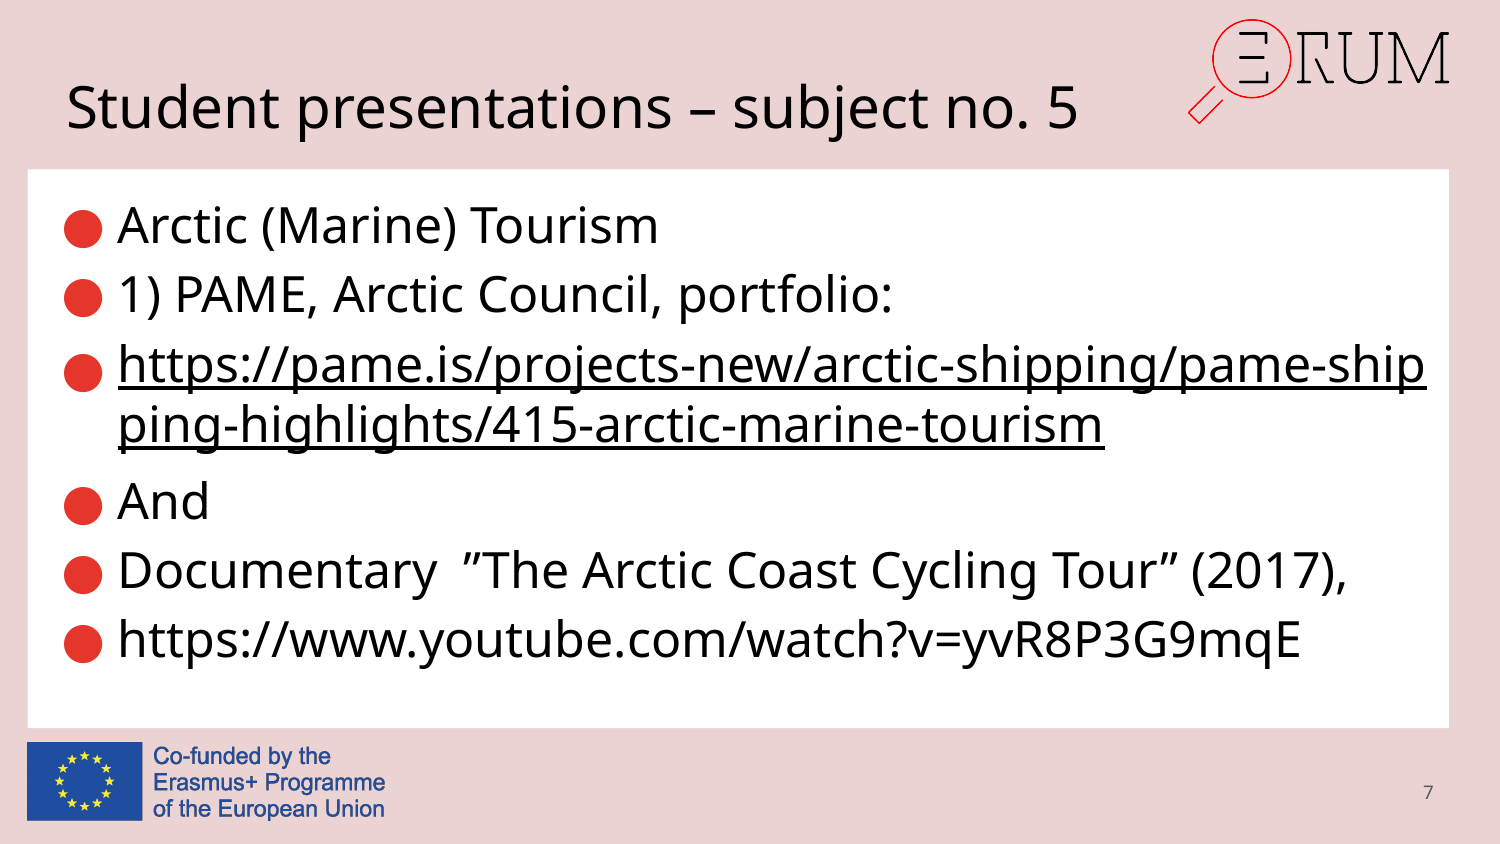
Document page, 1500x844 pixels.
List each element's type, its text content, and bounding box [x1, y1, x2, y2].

picture [27, 742, 385, 821]
slide_number 7 [1358, 761, 1449, 826]
title Student presentations – subject no. 5 [51, 55, 1168, 150]
picture [1136, 0, 1500, 137]
list Arctic (Marine) Tourism 1) PAME, Arctic Council, portfolio: https://pame.is/projects-new/arctic-shipping/pame-shipping-highlights/415-arctic-marine-tourism And Documentary ”The Arctic Coast Cycling Tour” (2017), https://www.youtube.com/watch?v=yvR8P3G9mqE [27, 169, 1449, 729]
